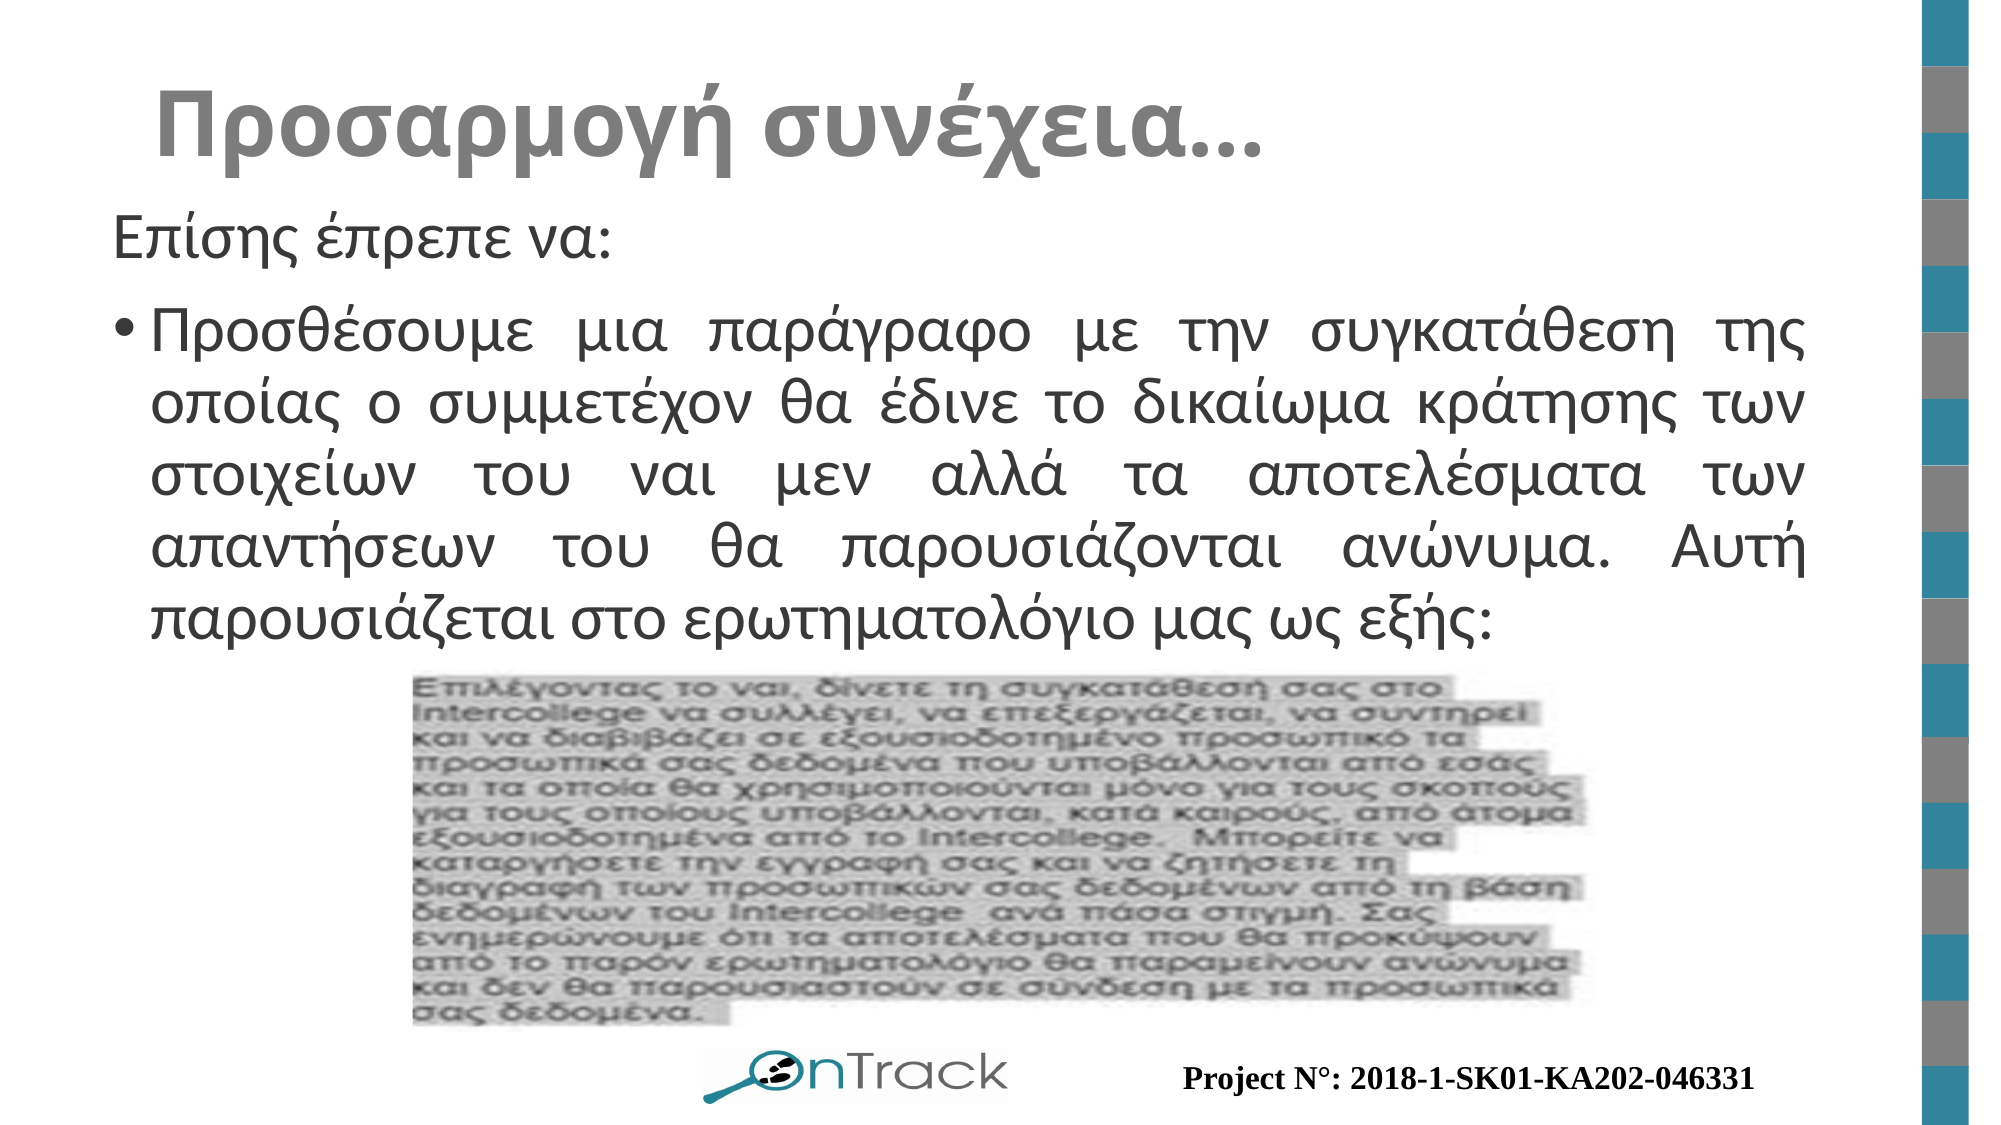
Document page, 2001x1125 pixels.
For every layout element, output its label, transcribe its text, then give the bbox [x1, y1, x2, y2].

list Επίσης έπρεπε να: Προσθέσουμε μια παράγραφο με την συγκατάθεση της οποίας ο συμμετέχον θα έδινε το δικαίωμα κράτησης των στοιχείων του ναι μεν αλλά τα αποτελέσματα των απαντήσεων του θα παρουσιάζονται ανώνυμα. Αυτή παρουσιάζεται στο ερωτηματολόγιο μας ως εξής: [97, 193, 1823, 1032]
picture [412, 669, 1613, 1032]
title Προσαρμογή συνέχεια… [137, 59, 1863, 194]
picture [703, 1048, 1008, 1104]
